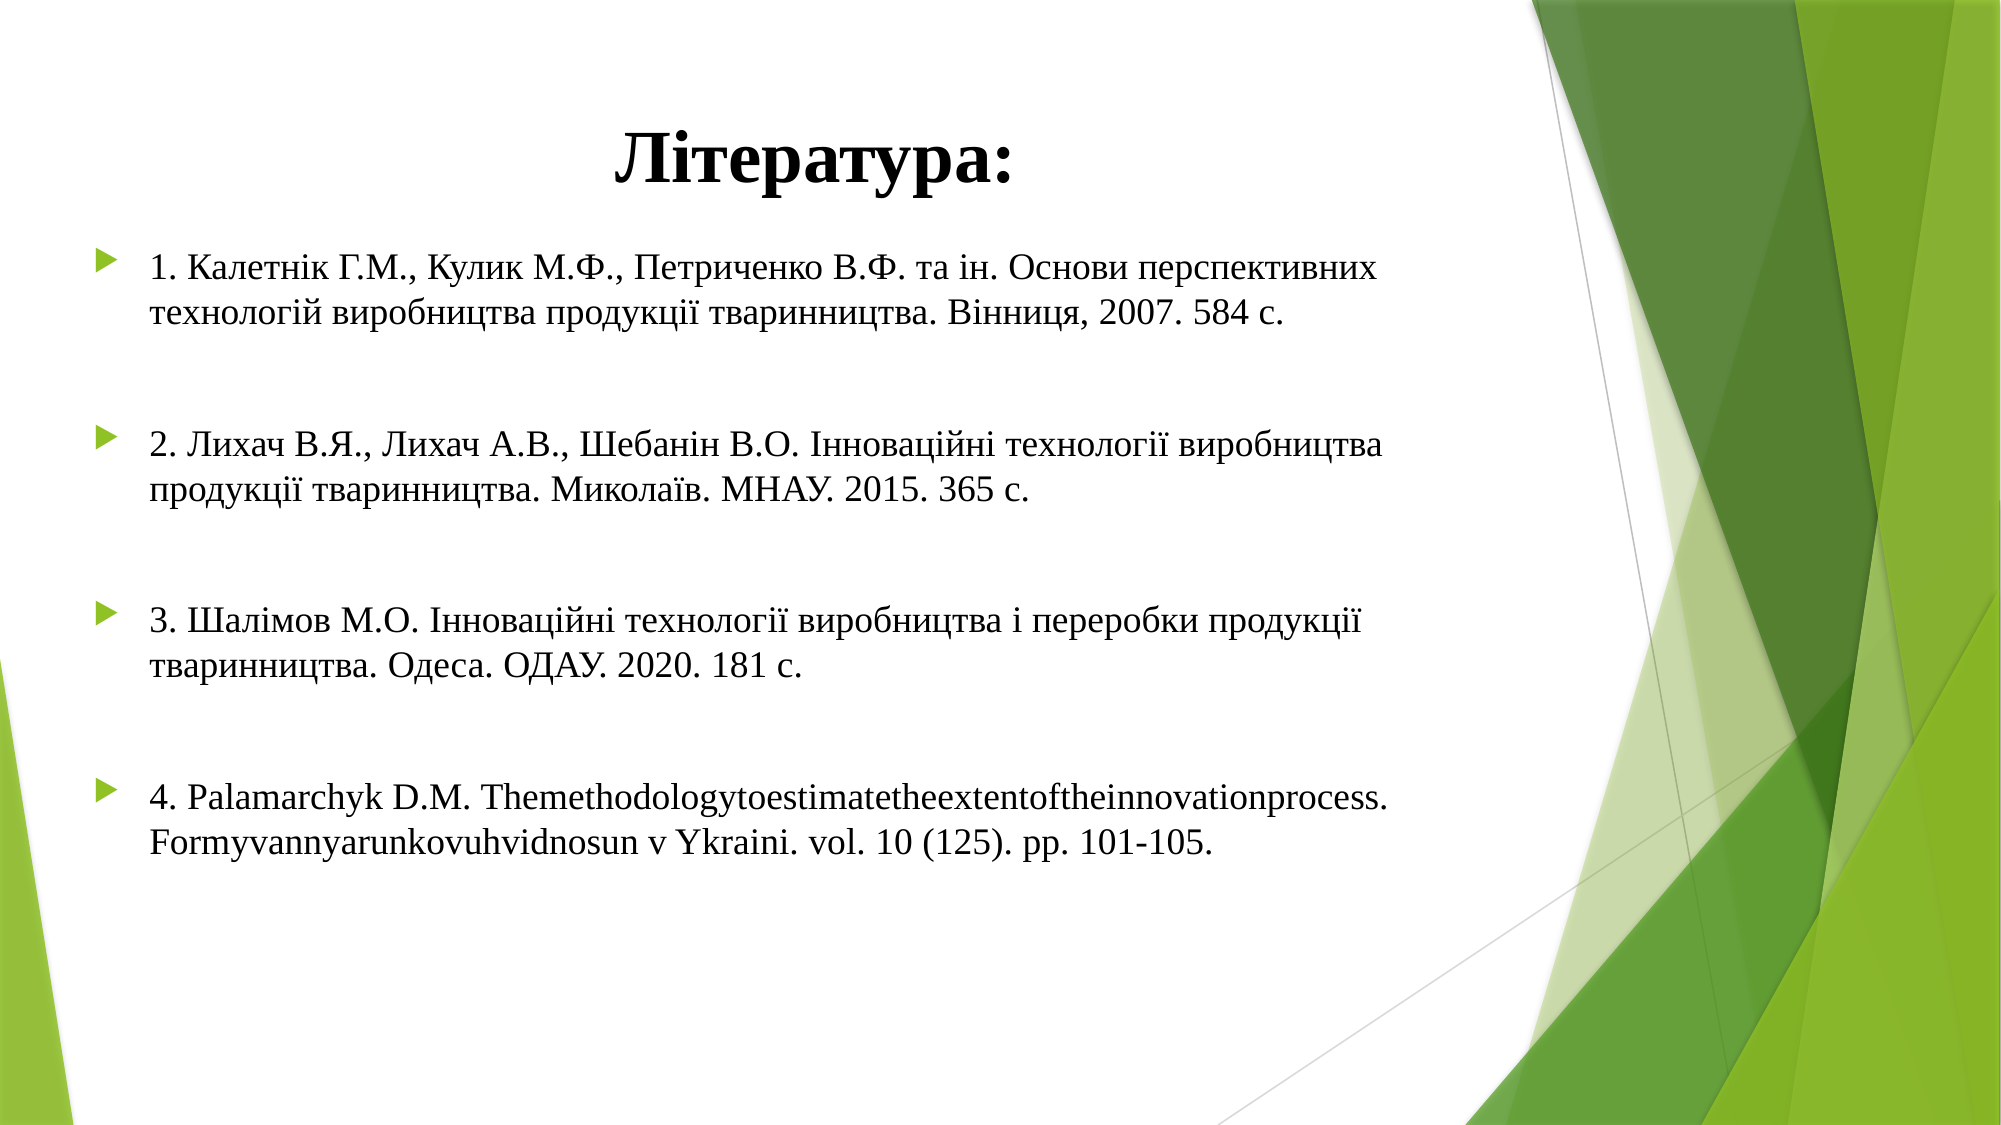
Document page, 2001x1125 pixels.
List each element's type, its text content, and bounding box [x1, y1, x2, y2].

title Література: [111, 99, 1522, 234]
list 1. Калетнік Г.М., Кулик М.Ф., Петриченко В.Ф. та ін. Основи перспективних технологій виробництва продукції тваринництва. Вінниця, 2007. 584 с. 2. Лихач В.Я., Лихач А.В., Шебанін В.О. Інноваційні технології виробництва продукції тваринництва. Миколаїв. МНАУ. 2015. 365 с. 3. Шалімов М.О. Інноваційні технології виробництва і переробки продукції тваринництва. Одеса. ОДАУ. 2020. 181 с. 4. Palamarchyk D.M. Themethodologytoestimatetheextentoftheinnovationprocess. Formyvannyarunkovuhvidnosun v Ykraini. vol. 10 (125). pp. 101-105. [78, 234, 1522, 892]
